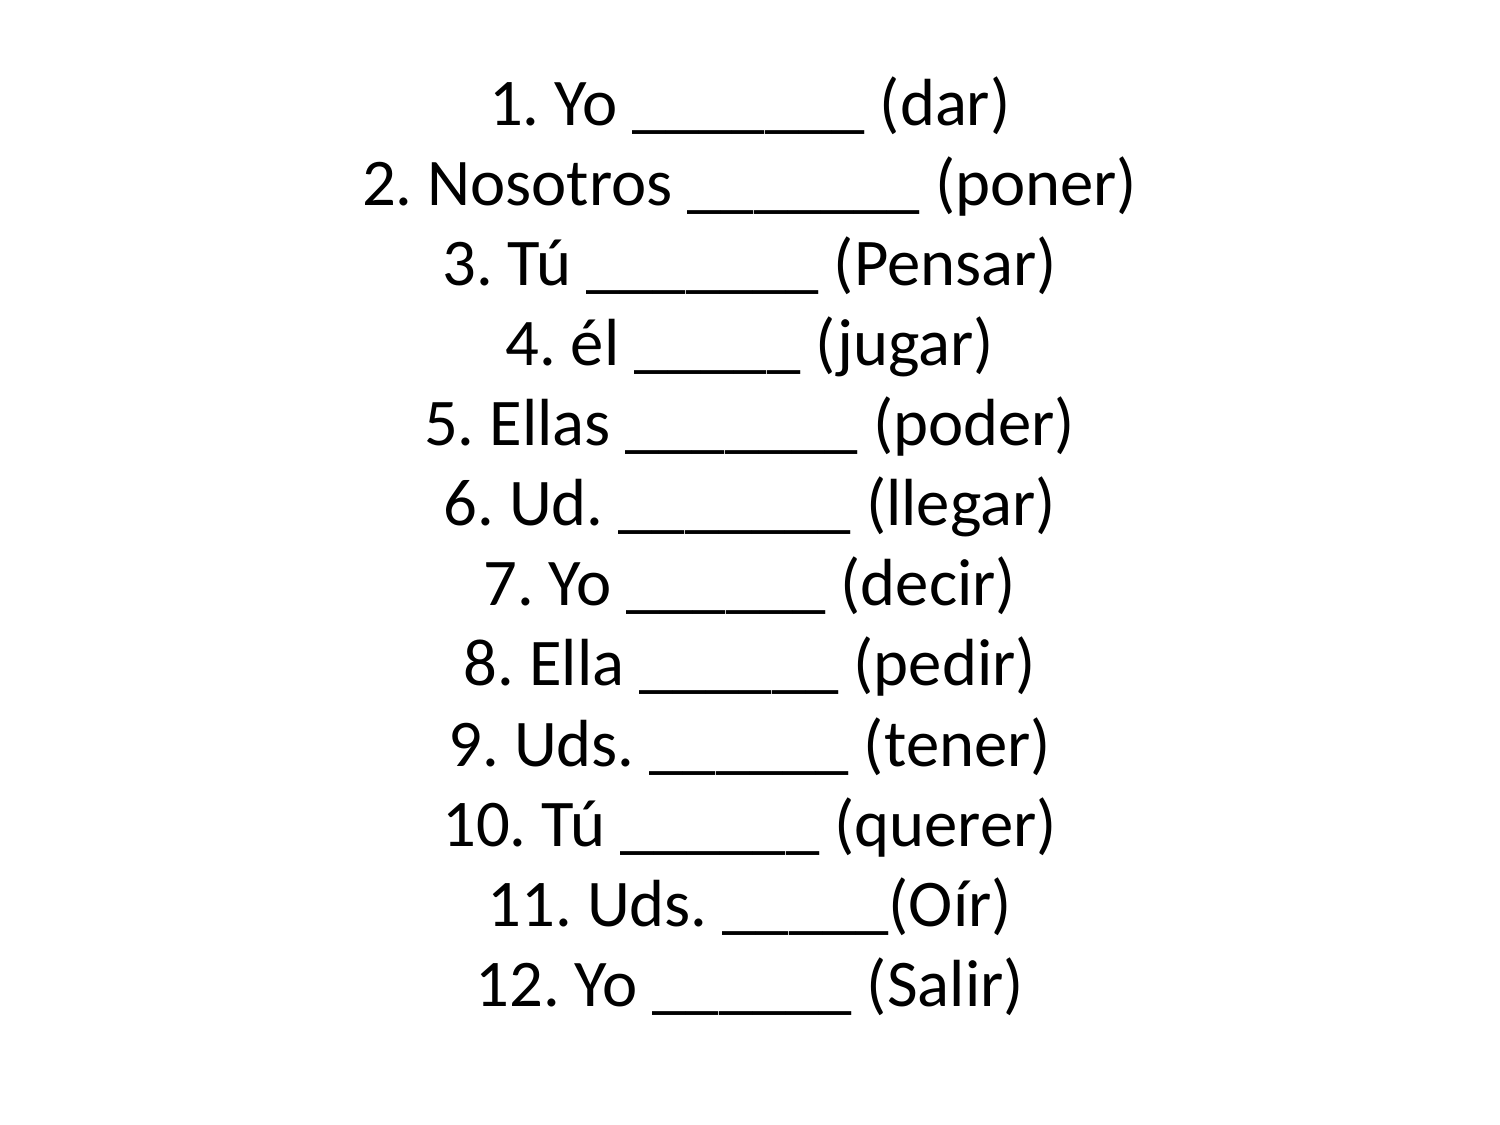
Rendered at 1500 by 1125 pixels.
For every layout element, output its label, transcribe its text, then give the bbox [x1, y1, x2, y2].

title 1. Yo _______ (dar) 2. Nosotros _______ (poner) 3. Tú _______ (Pensar) 4. él _____ (jugar) 5. Ellas _______ (poder) 6. Ud. _______ (llegar) 7. Yo ______ (decir) 8. Ella ______ (pedir) 9. Uds. ______ (tener) 10. Tú ______ (querer) 11. Uds. _____(Oír) 12. Yo ______ (Salir) [75, 45, 1425, 1033]
